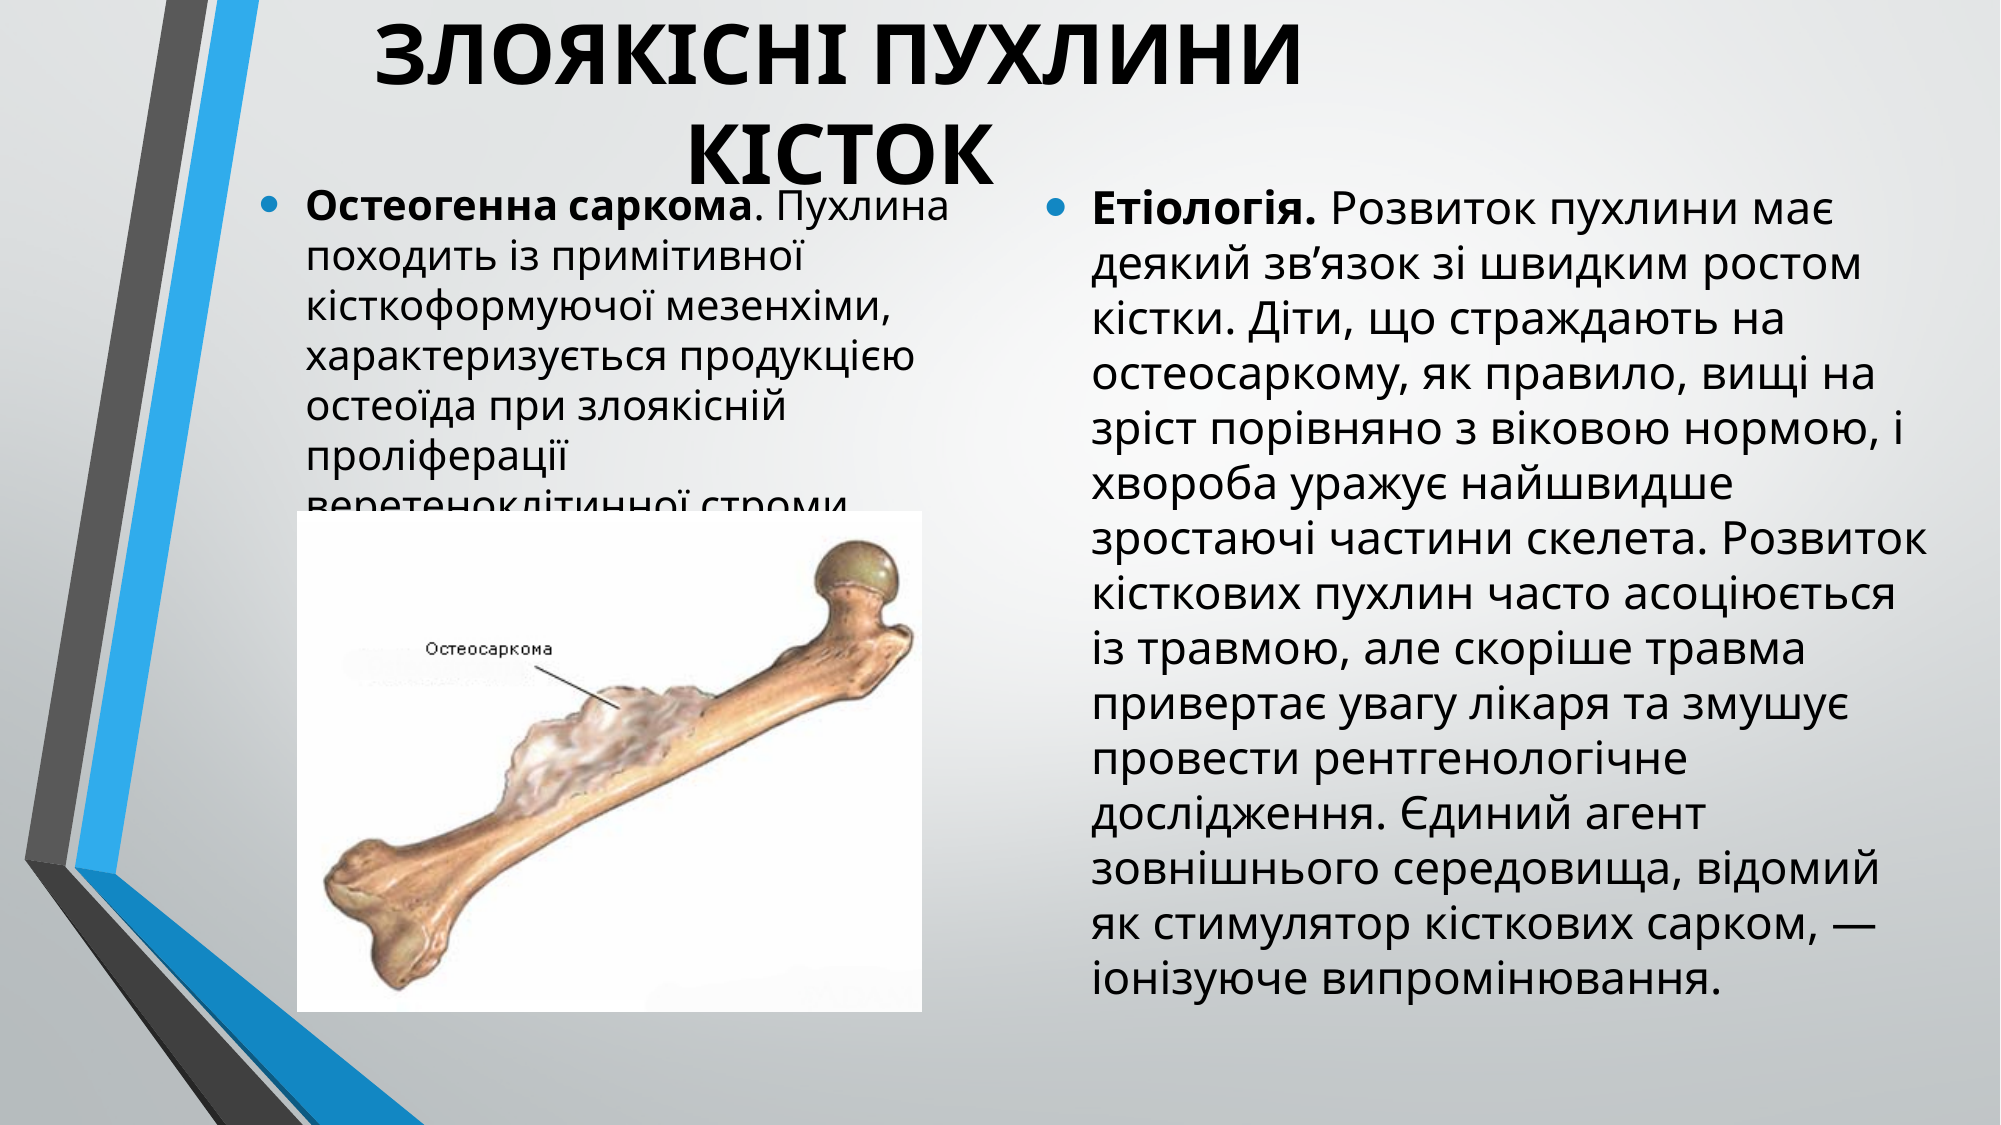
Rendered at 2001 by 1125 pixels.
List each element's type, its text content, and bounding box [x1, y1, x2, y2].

title ЗЛОЯКІСНІ ПУХЛИНИ КІСТОК [243, 30, 1437, 172]
picture [296, 511, 923, 1013]
list Етіологія. Розвиток пухлини має деякий зв’язок зі швидким ростом кістки. Діти, що страждають на остеосаркому, як правило, вищі на зріст порівняно з віковою нормою, і хвороба уражує найшвидше зростаючі частини скелета. Розвиток кісткових пухлин часто асоціюється із травмою, але скоріше травма привертає увагу лікаря та змушує провести рентгенологічне дослідження. Єдиний агент зовнішнього середовища, відомий як стимулятор кісткових сарком, — іонізуюче випромінювання. [1029, 171, 1952, 1098]
list Остеогенна саркома. Пухлина походить із примітивної кісткоформуючої мезенхіми, характеризується продукцією остеоїда при злоякісній проліферації веретеноклітинної строми. [243, 171, 976, 545]
